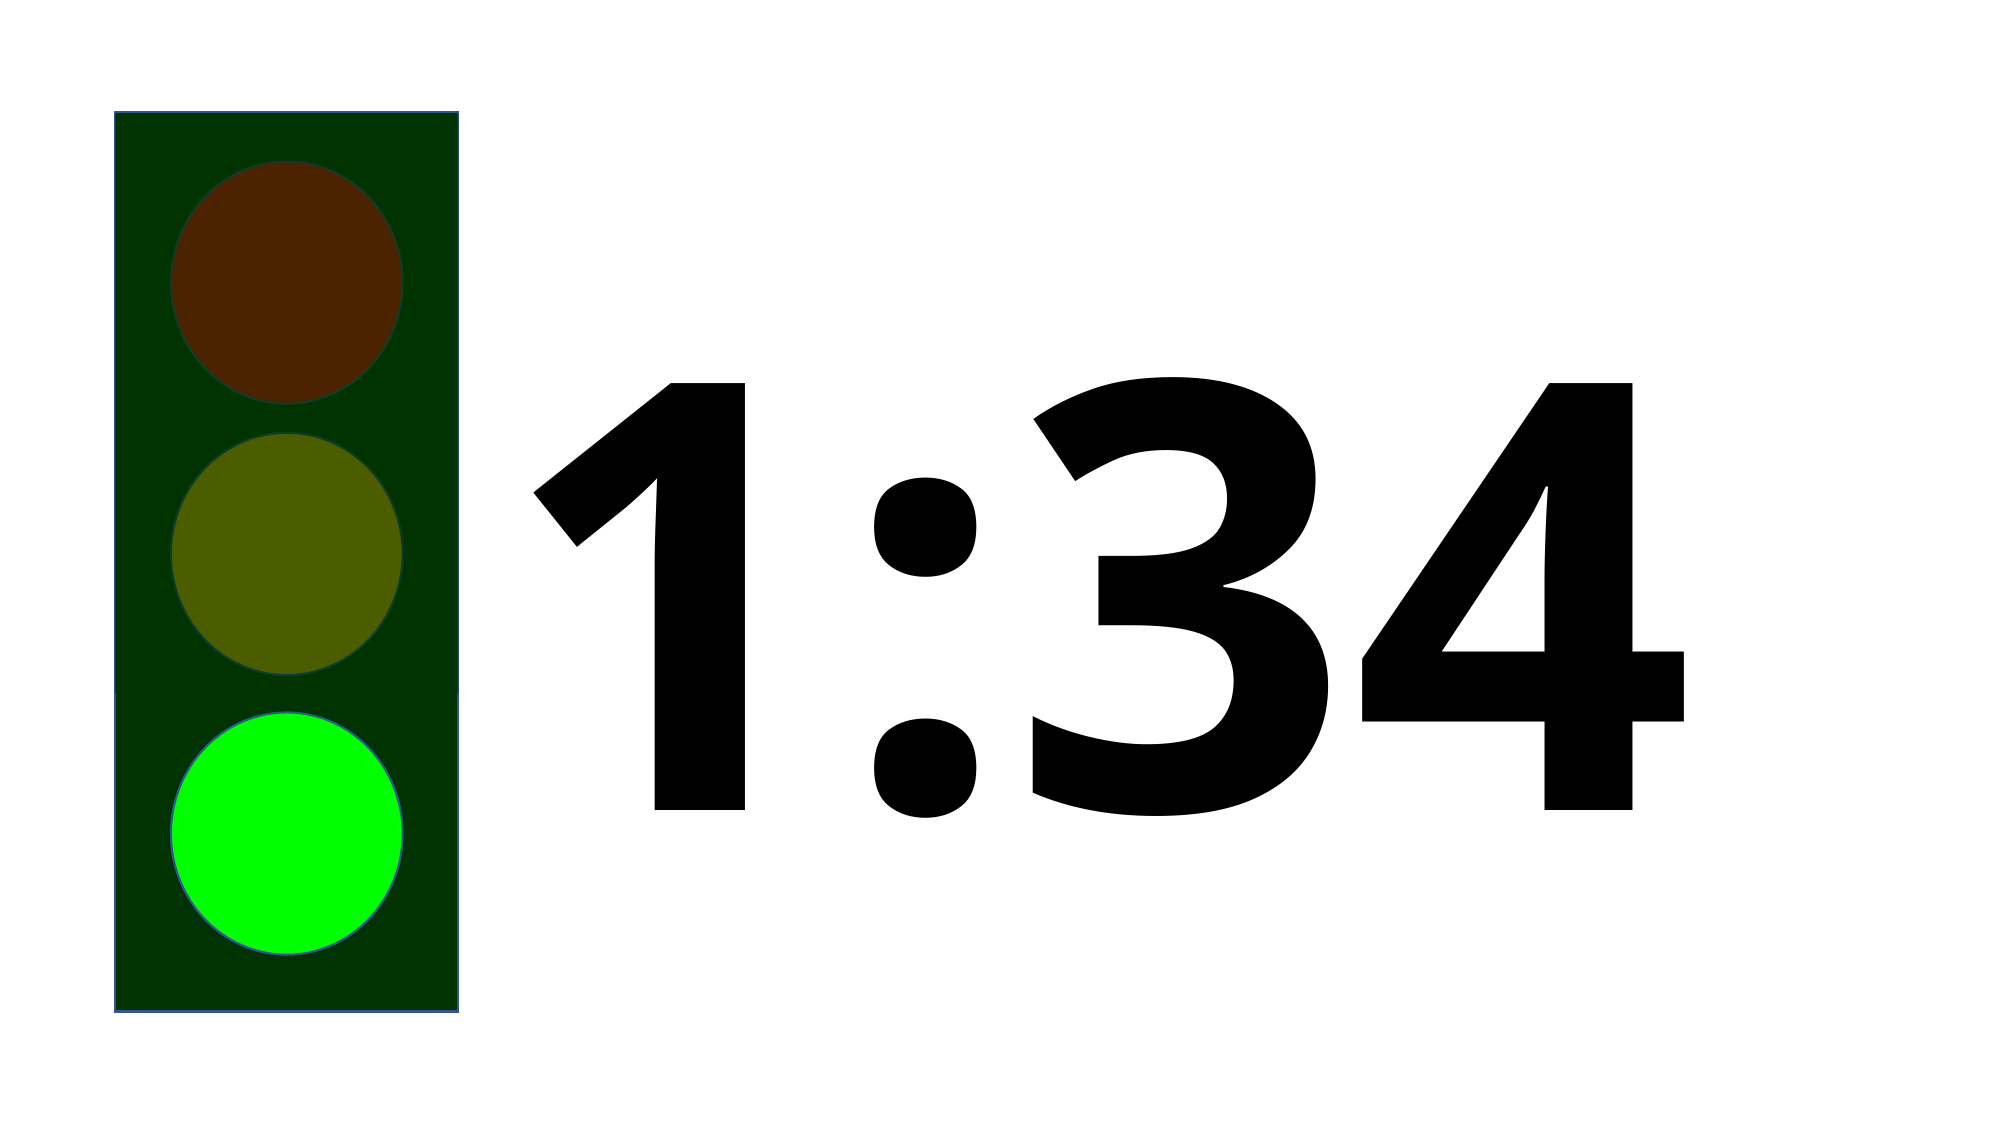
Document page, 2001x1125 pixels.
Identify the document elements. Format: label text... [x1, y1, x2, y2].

text_box 1:34 [483, 204, 1924, 938]
text_box [114, 112, 459, 695]
text_box [169, 711, 404, 956]
text_box [114, 695, 459, 1013]
